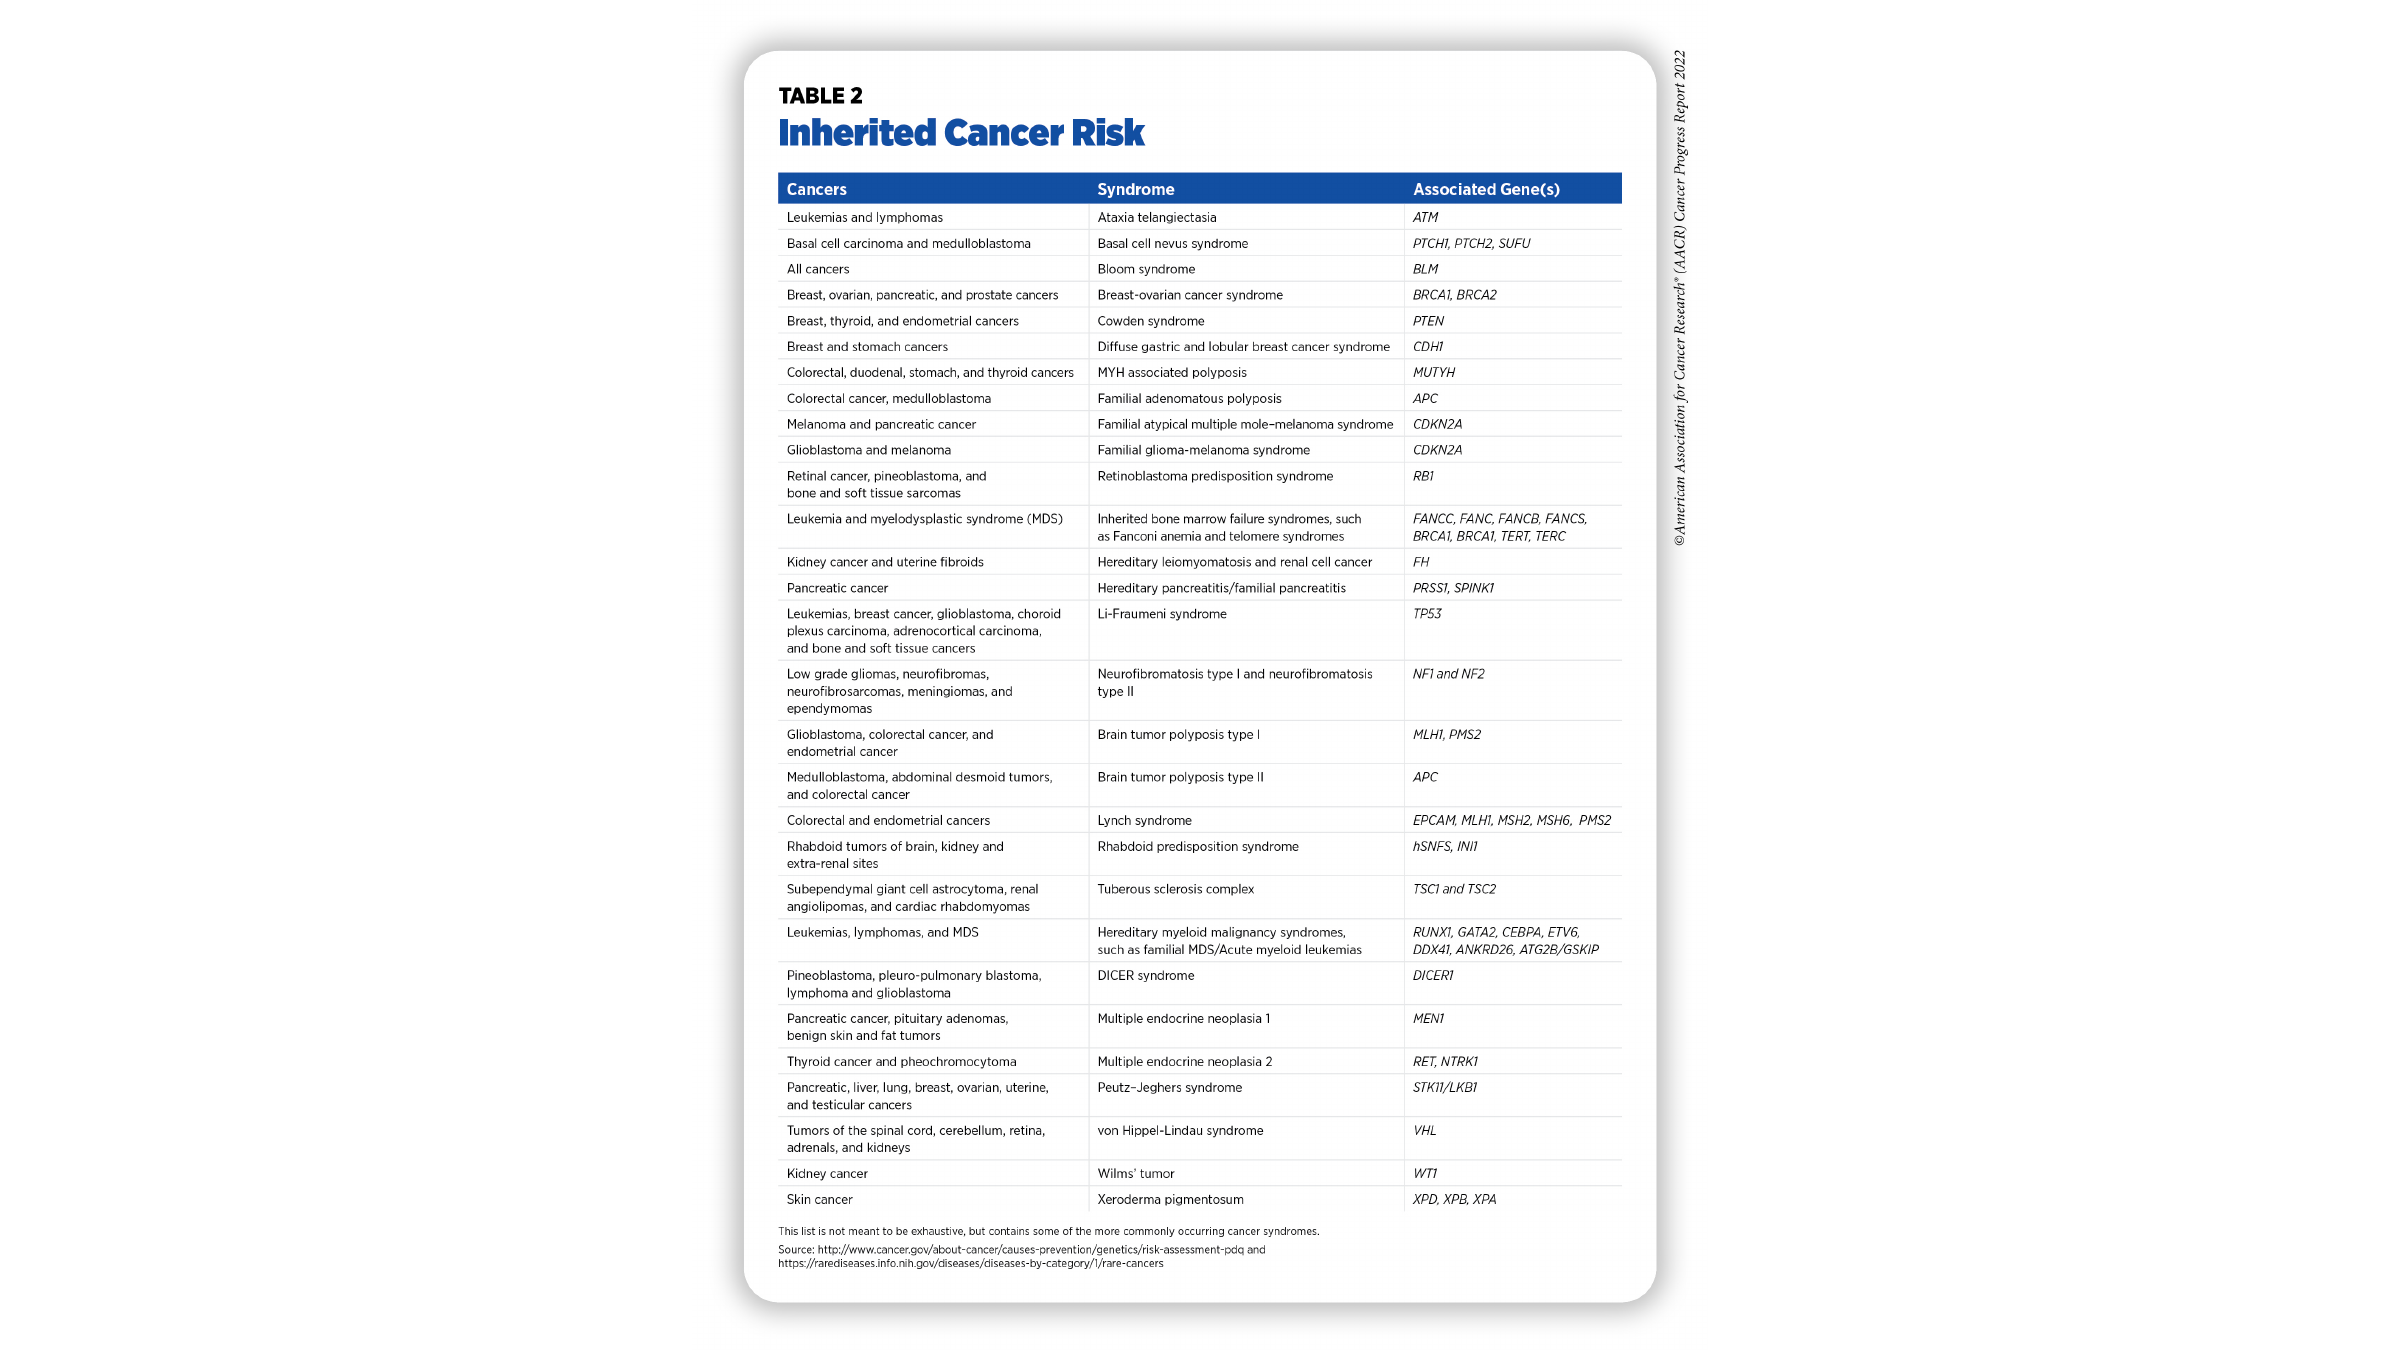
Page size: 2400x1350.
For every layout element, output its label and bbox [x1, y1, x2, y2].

picture [692, 0, 1708, 1350]
